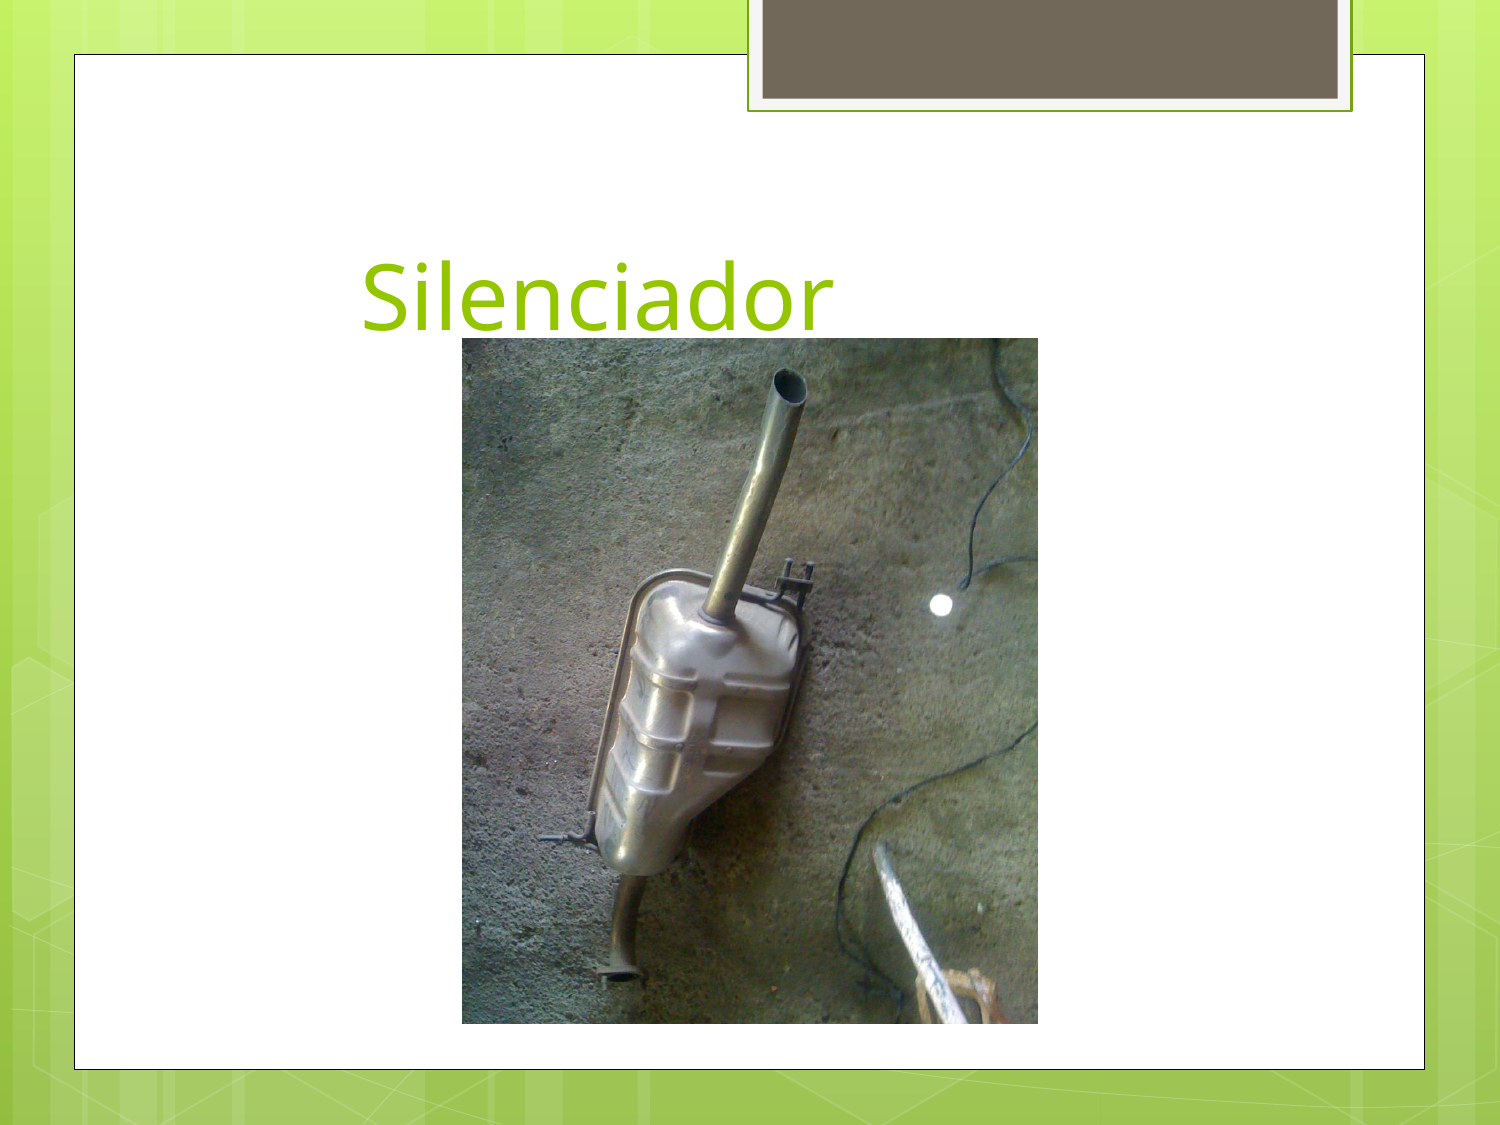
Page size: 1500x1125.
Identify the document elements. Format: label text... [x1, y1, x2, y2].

picture [461, 337, 1038, 1024]
title Silenciador [171, 168, 1324, 357]
